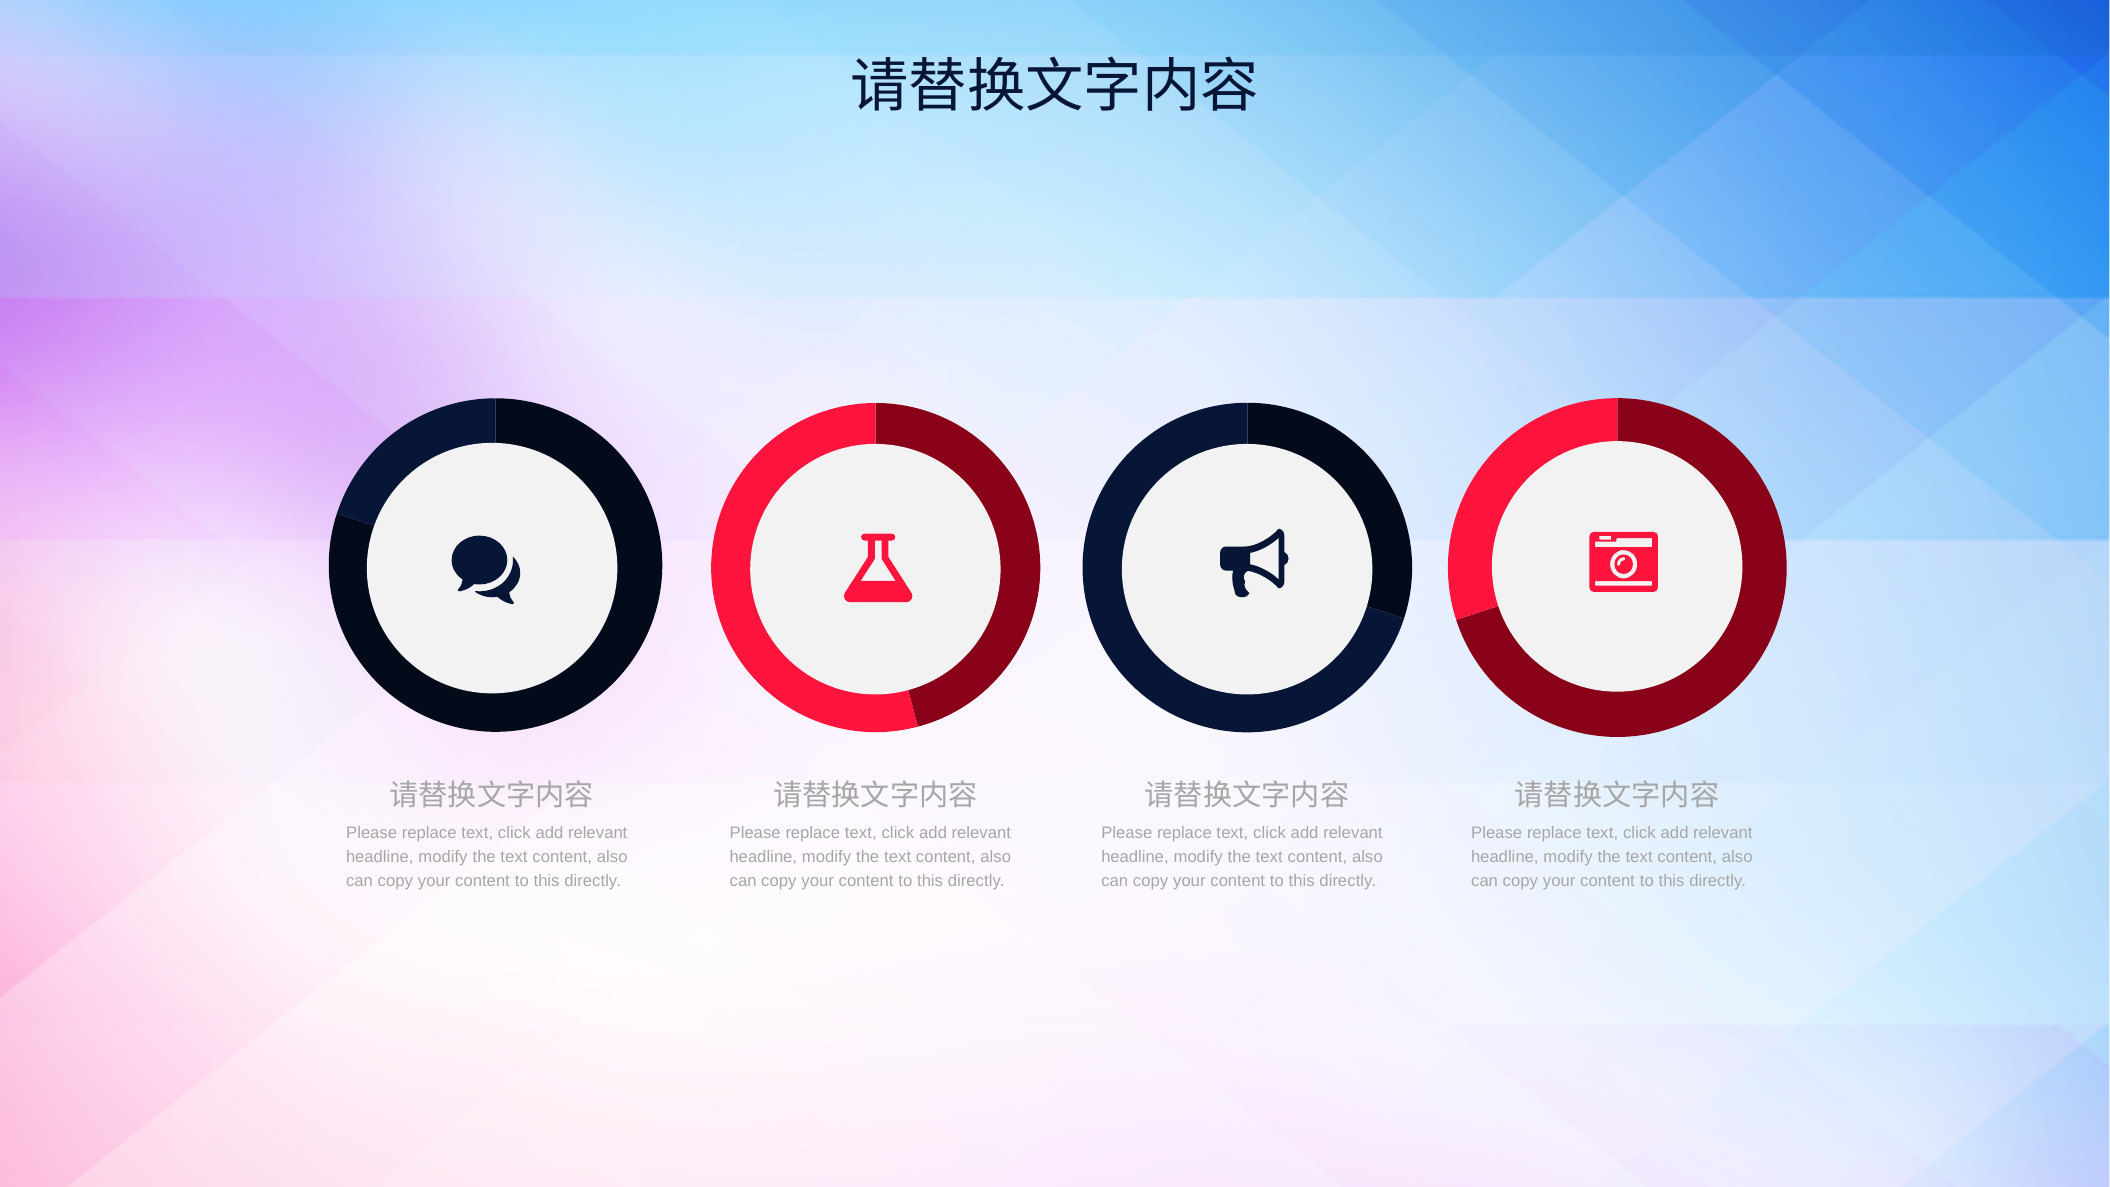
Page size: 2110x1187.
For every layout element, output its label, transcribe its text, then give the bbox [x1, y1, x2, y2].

text_box Please replace text, click add relevant headline, modify the text content, also can copy your content to this directly. [729, 817, 1022, 890]
text_box 请替换文字内容 [1471, 776, 1764, 812]
text_box 请替换文字内容 [729, 776, 1022, 812]
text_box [451, 528, 1658, 605]
picture [0, 0, 2110, 1187]
text_box Please replace text, click add relevant headline, modify the text content, also can copy your content to this directly. [1471, 817, 1764, 890]
text_box Please replace text, click add relevant headline, modify the text content, also can copy your content to this directly. [346, 817, 638, 890]
text_box Please replace text, click add relevant headline, modify the text content, also can copy your content to this directly. [1101, 817, 1394, 890]
chart [299, 368, 1816, 767]
text_box 请替换文字内容 [346, 776, 638, 812]
text_box 请替换文字内容 [1101, 776, 1394, 812]
text_box 请替换文字内容 [795, 26, 1314, 125]
